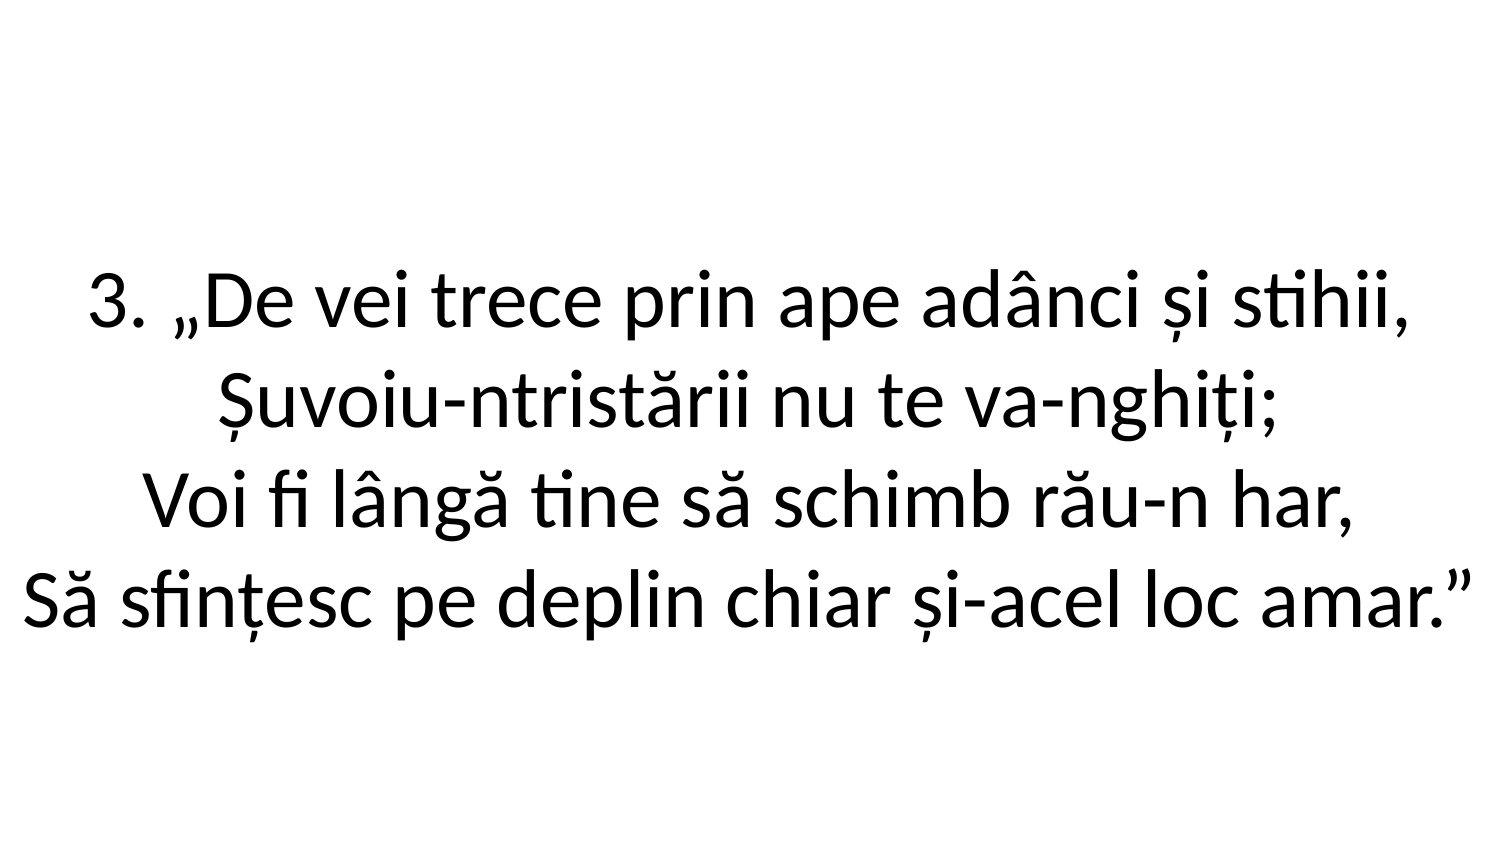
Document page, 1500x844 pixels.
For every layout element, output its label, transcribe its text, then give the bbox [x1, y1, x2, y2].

text_box 3. „De vei trece prin ape adânci și stihii, Șuvoiu-ntristării nu te va-nghiți; Voi fi lângă tine să schimb rău-n har, Să sfințesc pe deplin chiar și-acel loc amar.” [7, 192, 1493, 652]
